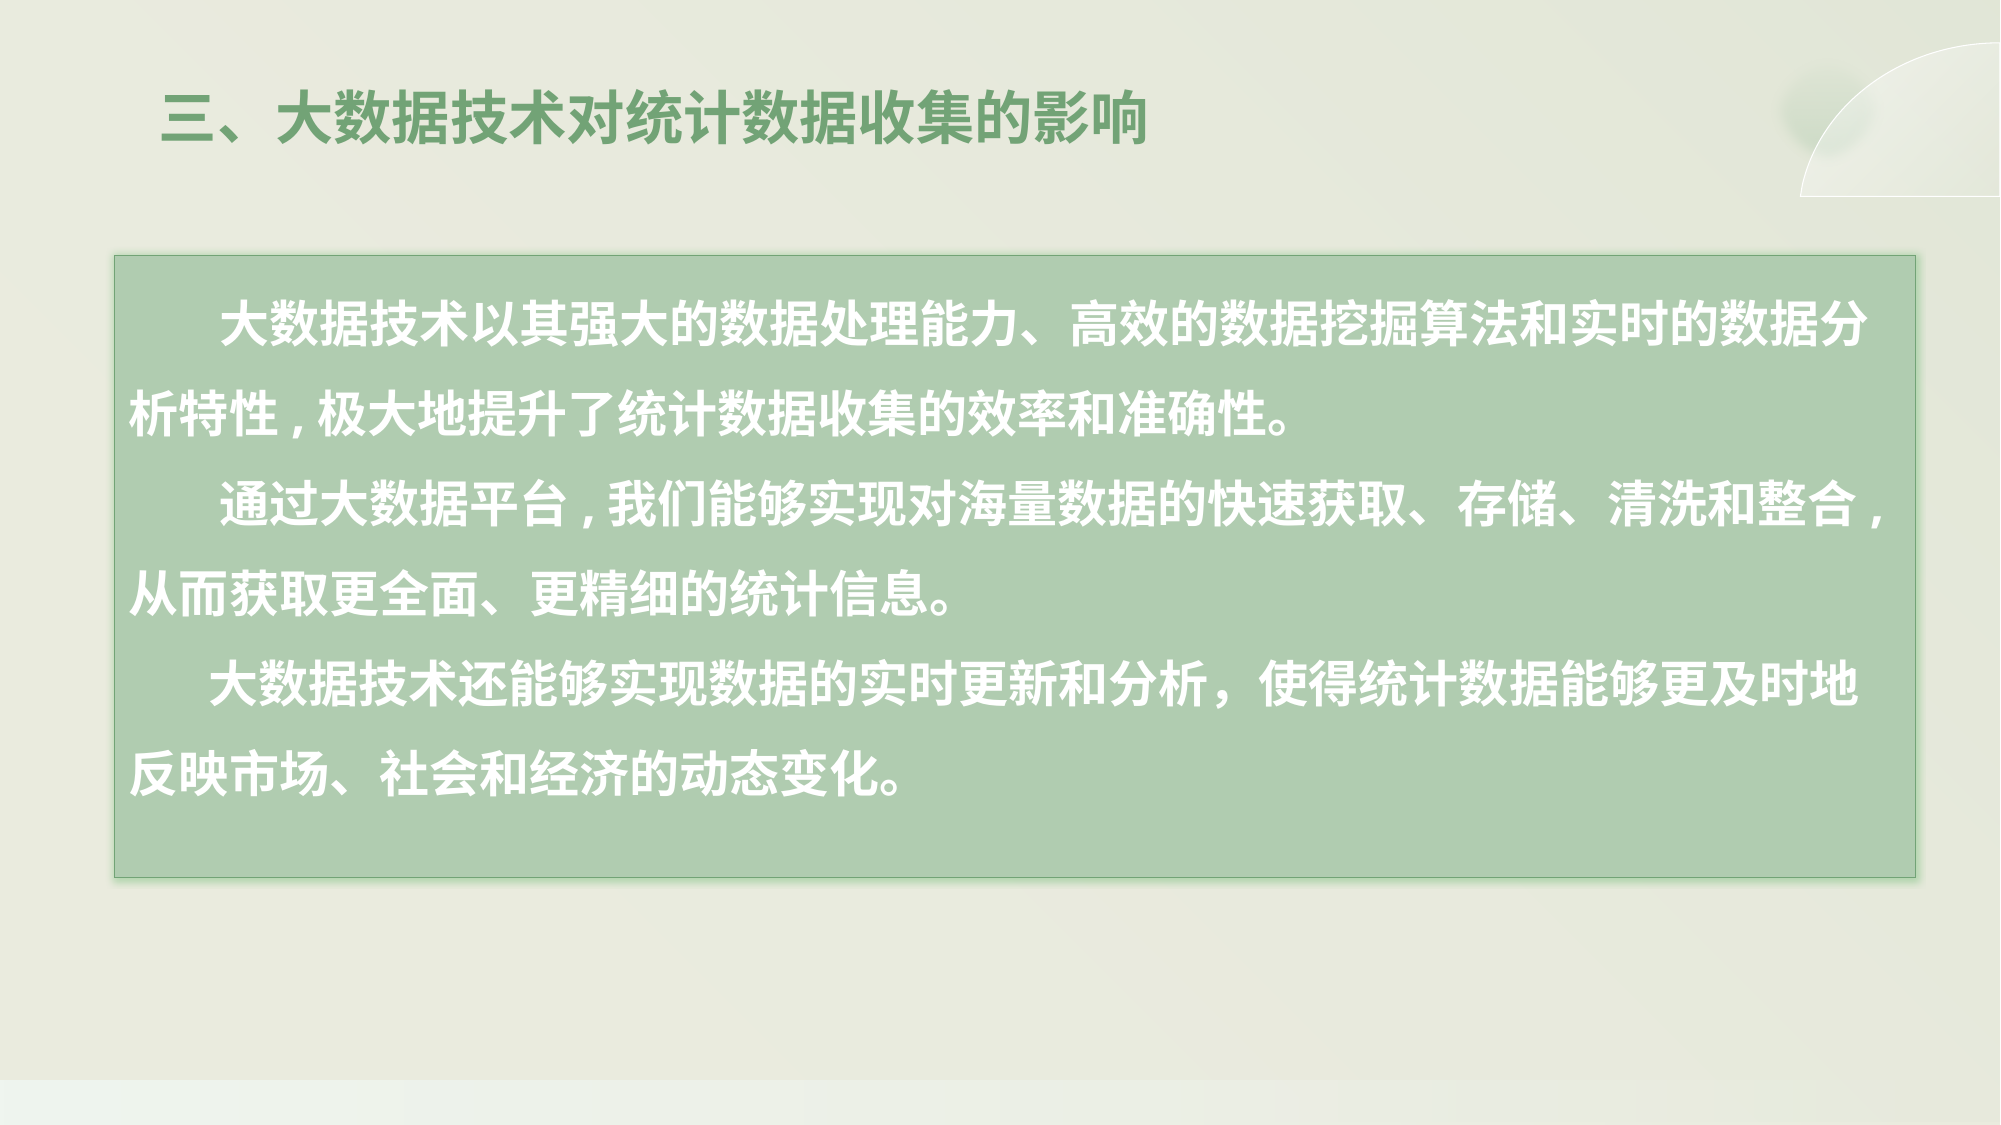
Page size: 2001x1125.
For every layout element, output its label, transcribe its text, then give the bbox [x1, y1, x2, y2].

text_box 三、大数据技术对统计数据收集的影响 [114, 73, 1195, 224]
text_box 大数据技术以其强大的数据处理能力、高效的数据挖掘算法和实时的数据分析特性,极大地提升了统计数据收集的效率和准确性。 通过大数据平台,我们能够实现对海量数据的快速获取、存储、清洗和整合,从而获取更全面、更精细的统计信息。 大数据技术还能够实现数据的实时更新和分析，使得统计数据能够更及时地反映市场、社会和经济的动态变化。 [114, 255, 1916, 878]
